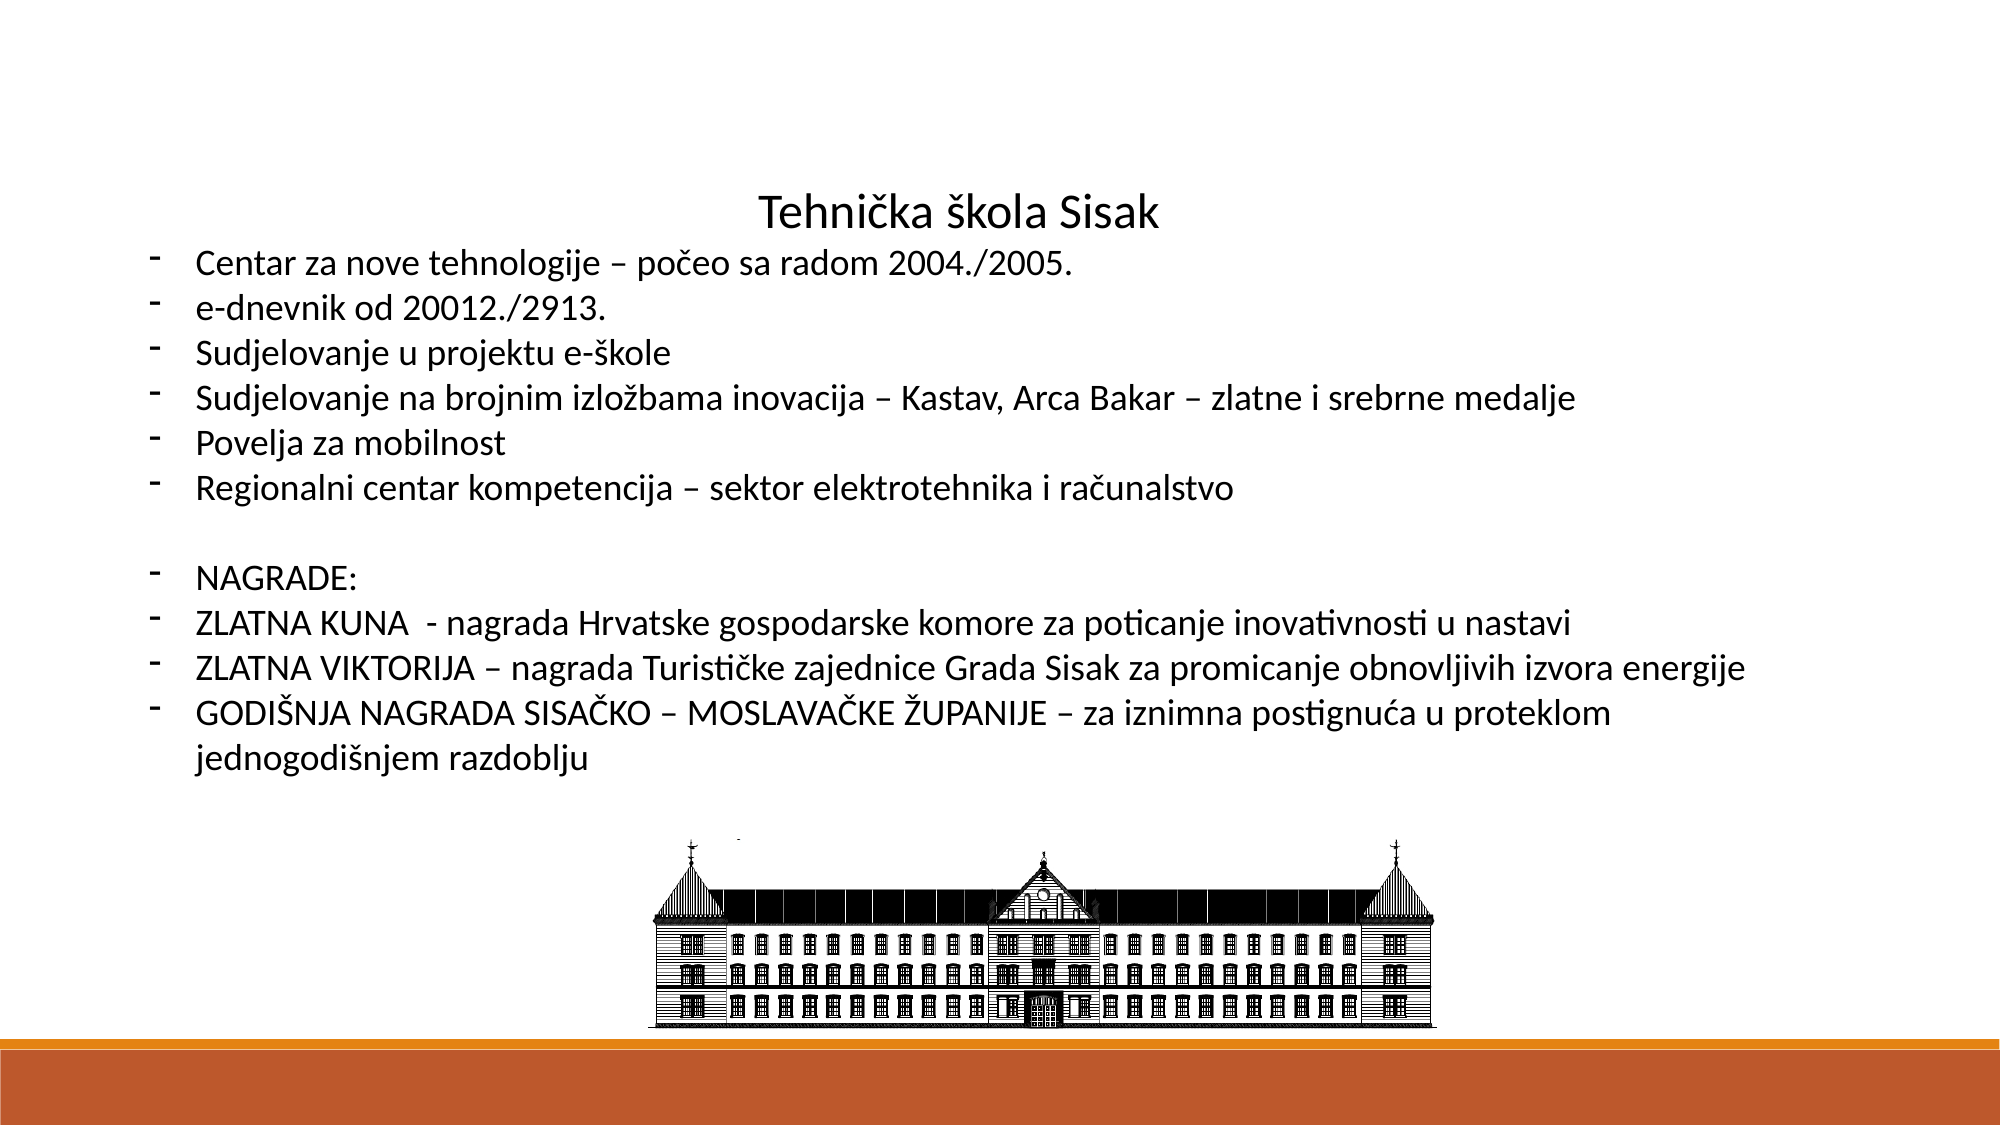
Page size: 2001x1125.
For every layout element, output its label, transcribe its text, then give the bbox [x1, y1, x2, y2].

text_box Tehnička škola Sisak Centar za nove tehnologije – počeo sa radom 2004./2005. e-dnevnik od 20012./2913. Sudjelovanje u projektu e-škole Sudjelovanje na brojnim izložbama inovacija – Kastav, Arca Bakar – zlatne i srebrne medalje Povelja za mobilnost Regionalni centar kompetencija – sektor elektrotehnika i računalstvo NAGRADE: ZLATNA KUNA - nagrada Hrvatske gospodarske komore za poticanje inovativnosti u nastavi ZLATNA VIKTORIJA – nagrada Turističke zajednice Grada Sisak za promicanje obnovljivih izvora energije GODIŠNJA NAGRADA SISAČKO – MOSLAVAČKE ŽUPANIJE – za iznimna postignuća u proteklom jednogodišnjem razdoblju [133, 170, 1785, 1056]
picture [648, 839, 1437, 1034]
